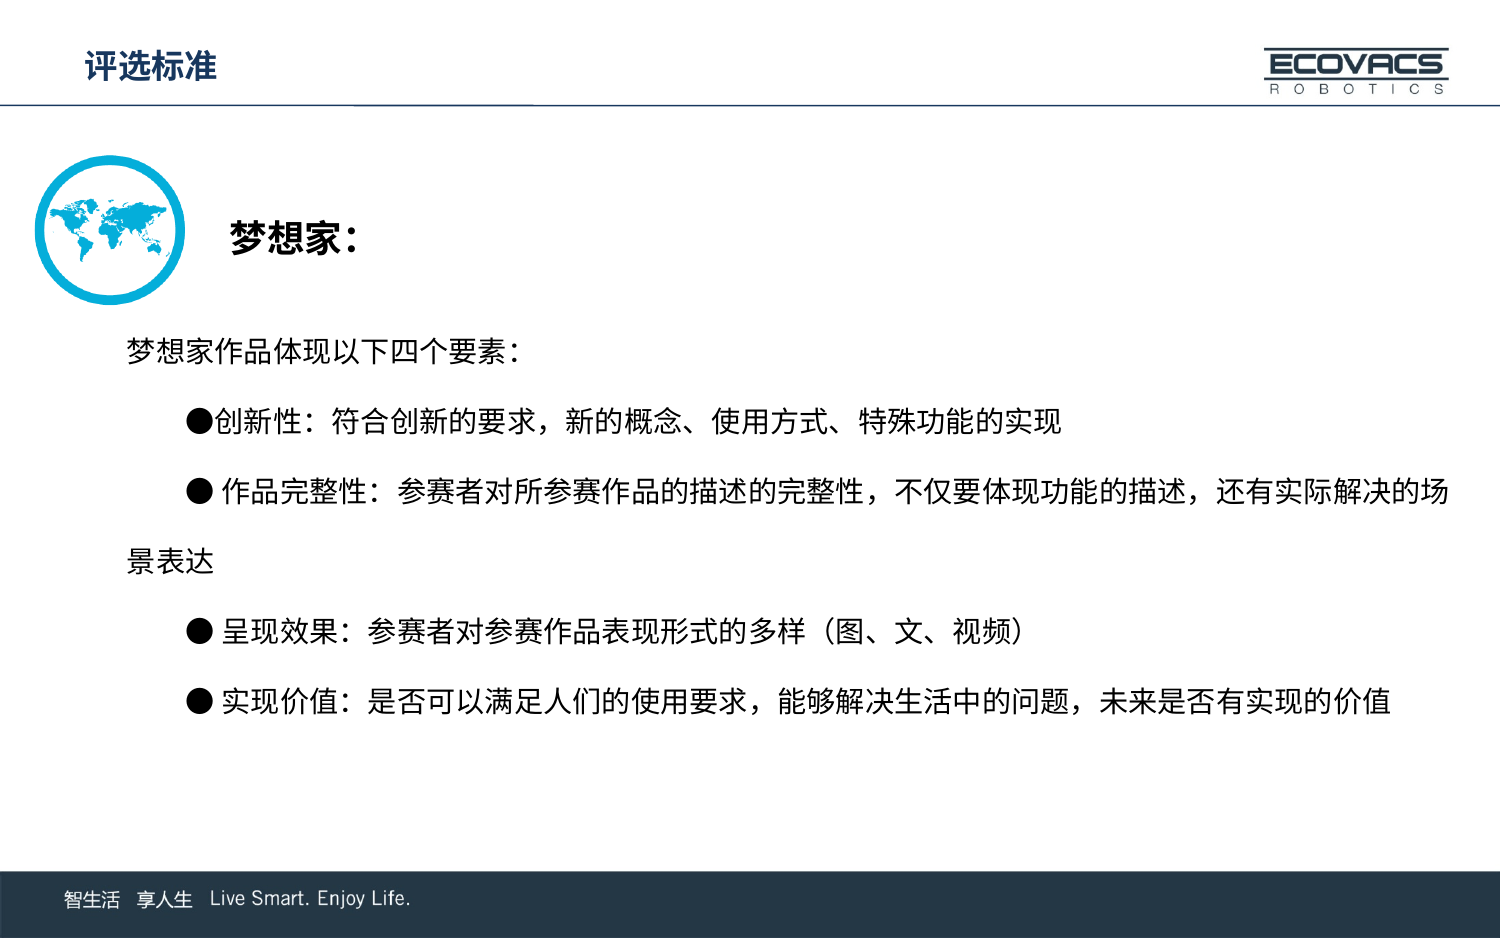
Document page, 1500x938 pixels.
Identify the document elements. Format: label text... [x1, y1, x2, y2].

text_box 评选标准 [70, 38, 1020, 93]
picture [0, 0, 1500, 104]
text_box 梦想家： [214, 207, 395, 267]
picture [0, 107, 1500, 938]
text_box 梦想家作品体现以下四个要素： ●创新性：符合创新的要求，新的概念、使用方式、特殊功能的实现 ●作品完整性：参赛者对所参赛作品的描述的完整性，不仅要体现功能的描述，还有实际解决的场景表达 ●呈现效果：参赛者对参赛作品表现形式的多样（图、文、视频） ●实现价值：是否可以满足人们的使用要求，能够解决生活中的问题，未来是否有实现的价值 [112, 291, 1471, 726]
